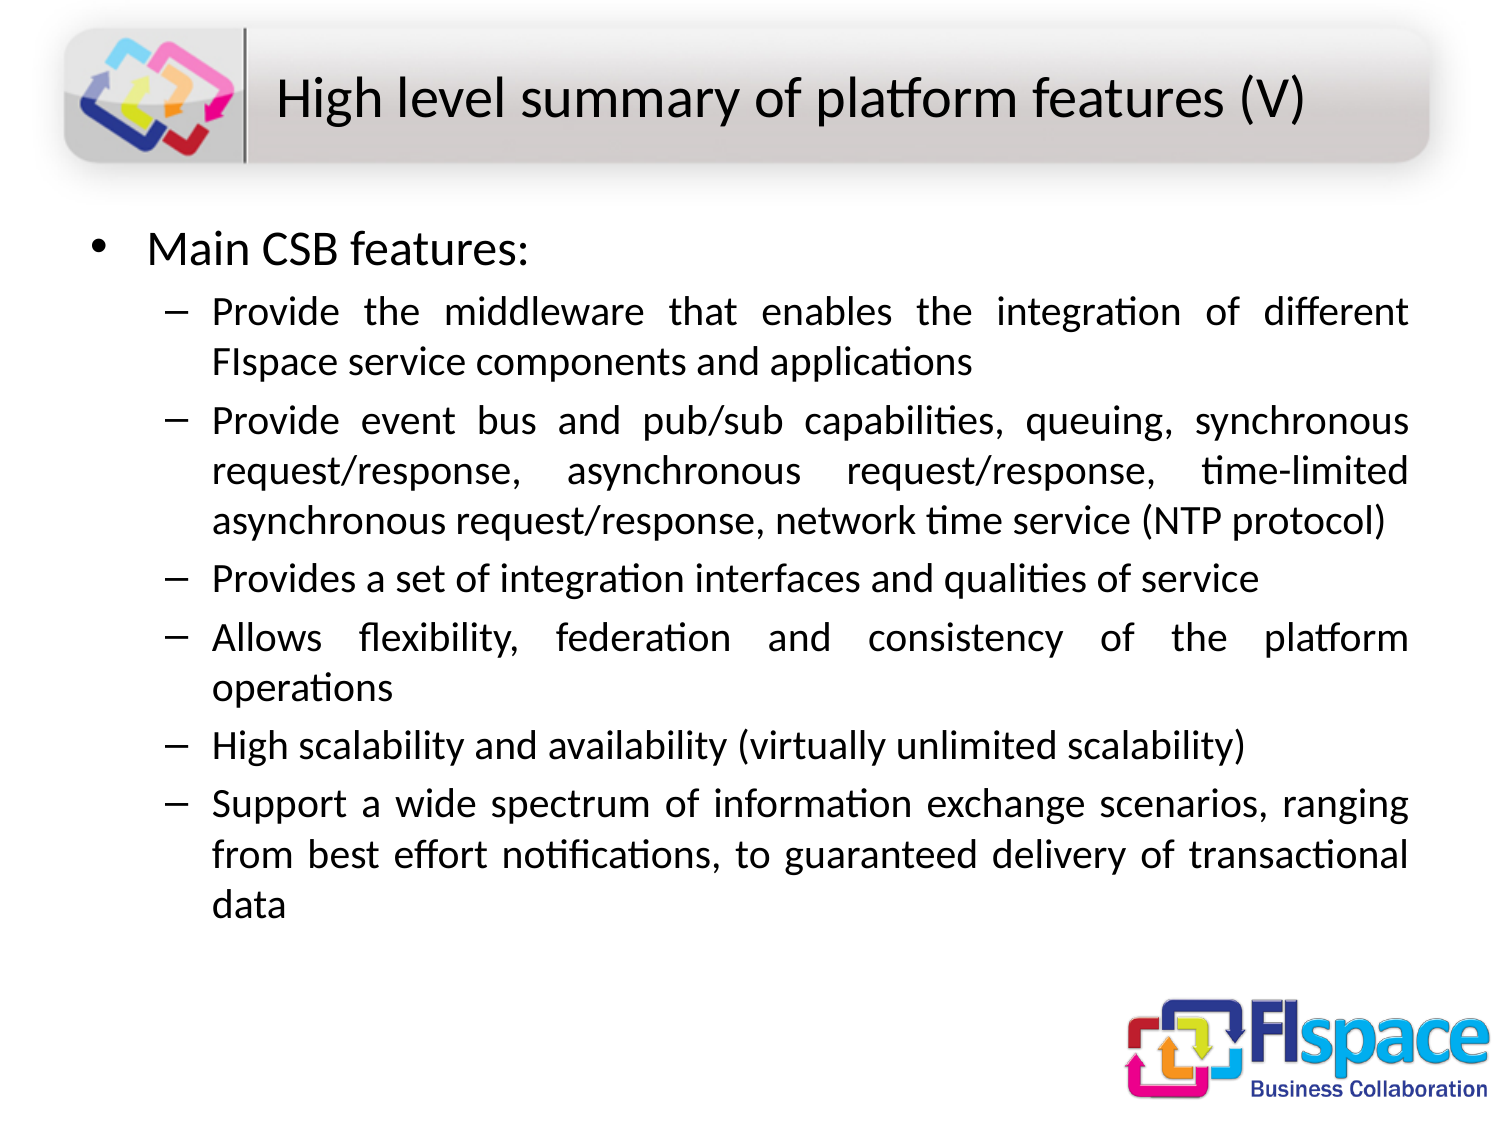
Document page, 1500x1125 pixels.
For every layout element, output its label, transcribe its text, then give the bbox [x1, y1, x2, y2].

picture [0, 0, 1500, 253]
title High level summary of platform features (V) [261, 39, 1401, 149]
picture [1118, 993, 1496, 1101]
list Main CSB features: Provide the middleware that enables the integration of different FIspace service components and applications Provide event bus and pub/sub capabilities, queuing, synchronous request/response, asynchronous request/response, time-limited asynchronous request/response, network time service (NTP protocol) Provides a set of integration interfaces and qualities of service Allows flexibility, federation and consistency of the platform operations High scalability and availability (virtually unlimited scalability) Support a wide spectrum of information exchange scenarios, ranging from best effort notifications, to guaranteed delivery of transactional data [75, 208, 1425, 988]
